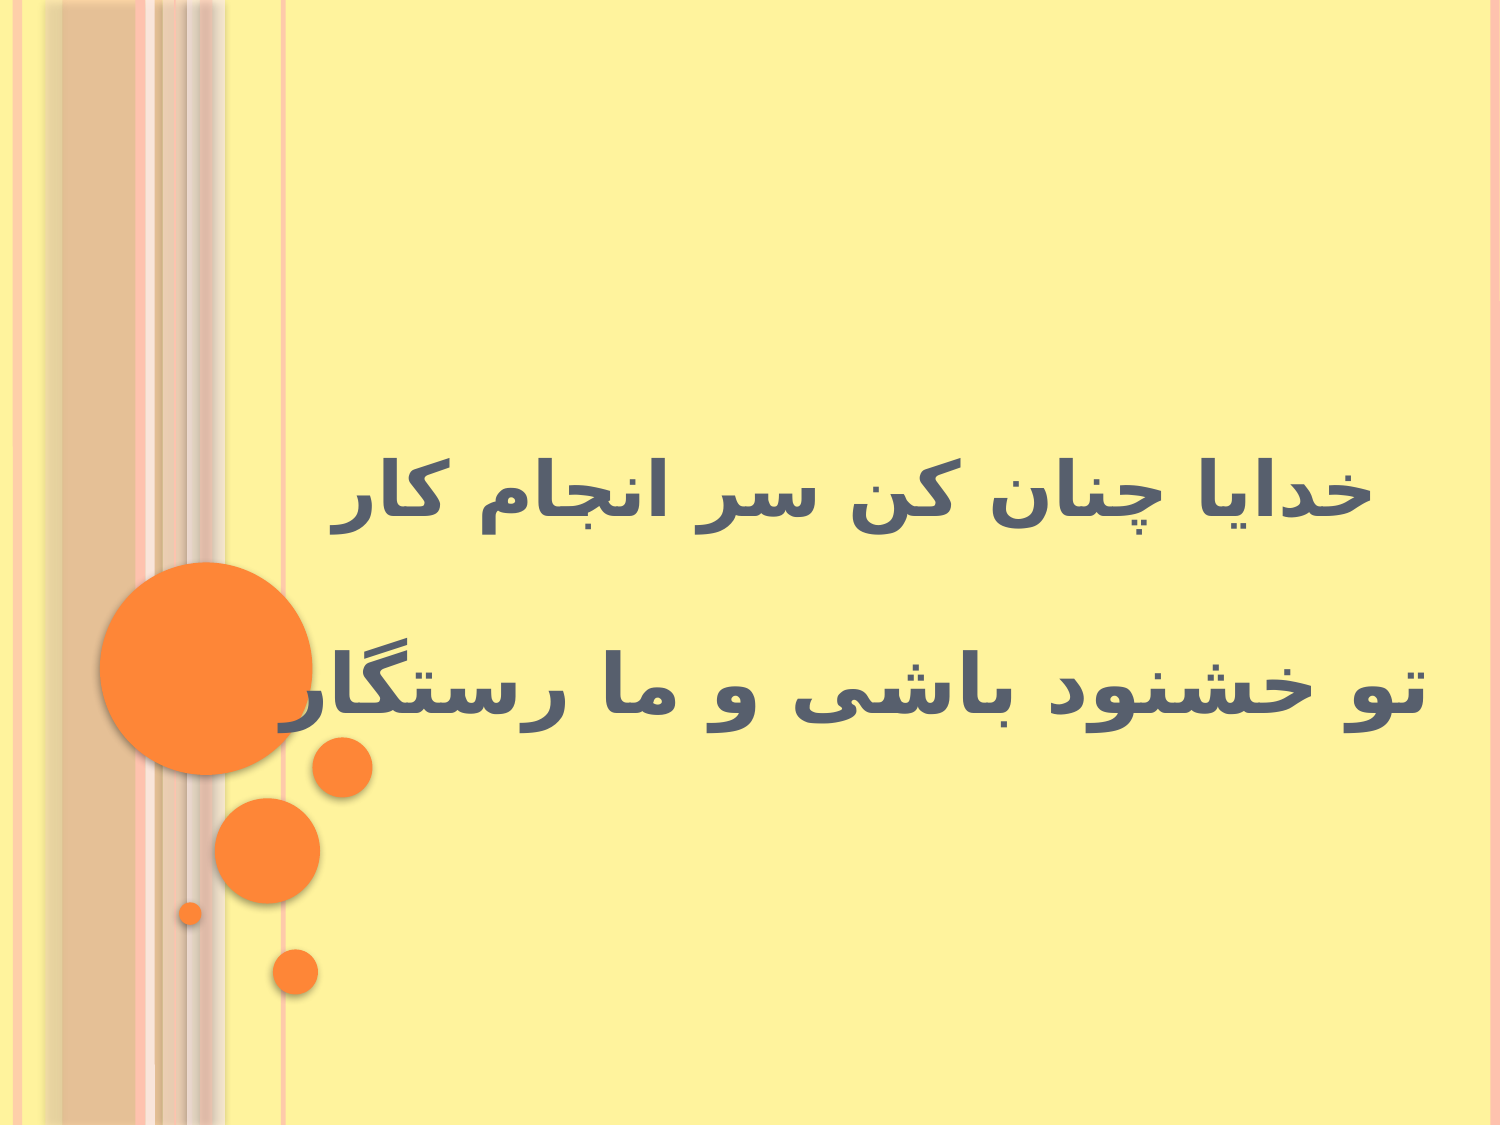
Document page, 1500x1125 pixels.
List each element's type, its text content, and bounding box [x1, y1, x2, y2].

title خدایا چنان کن سر انجام کار تو خشنود باشی و ما رستگار [262, 324, 1450, 738]
